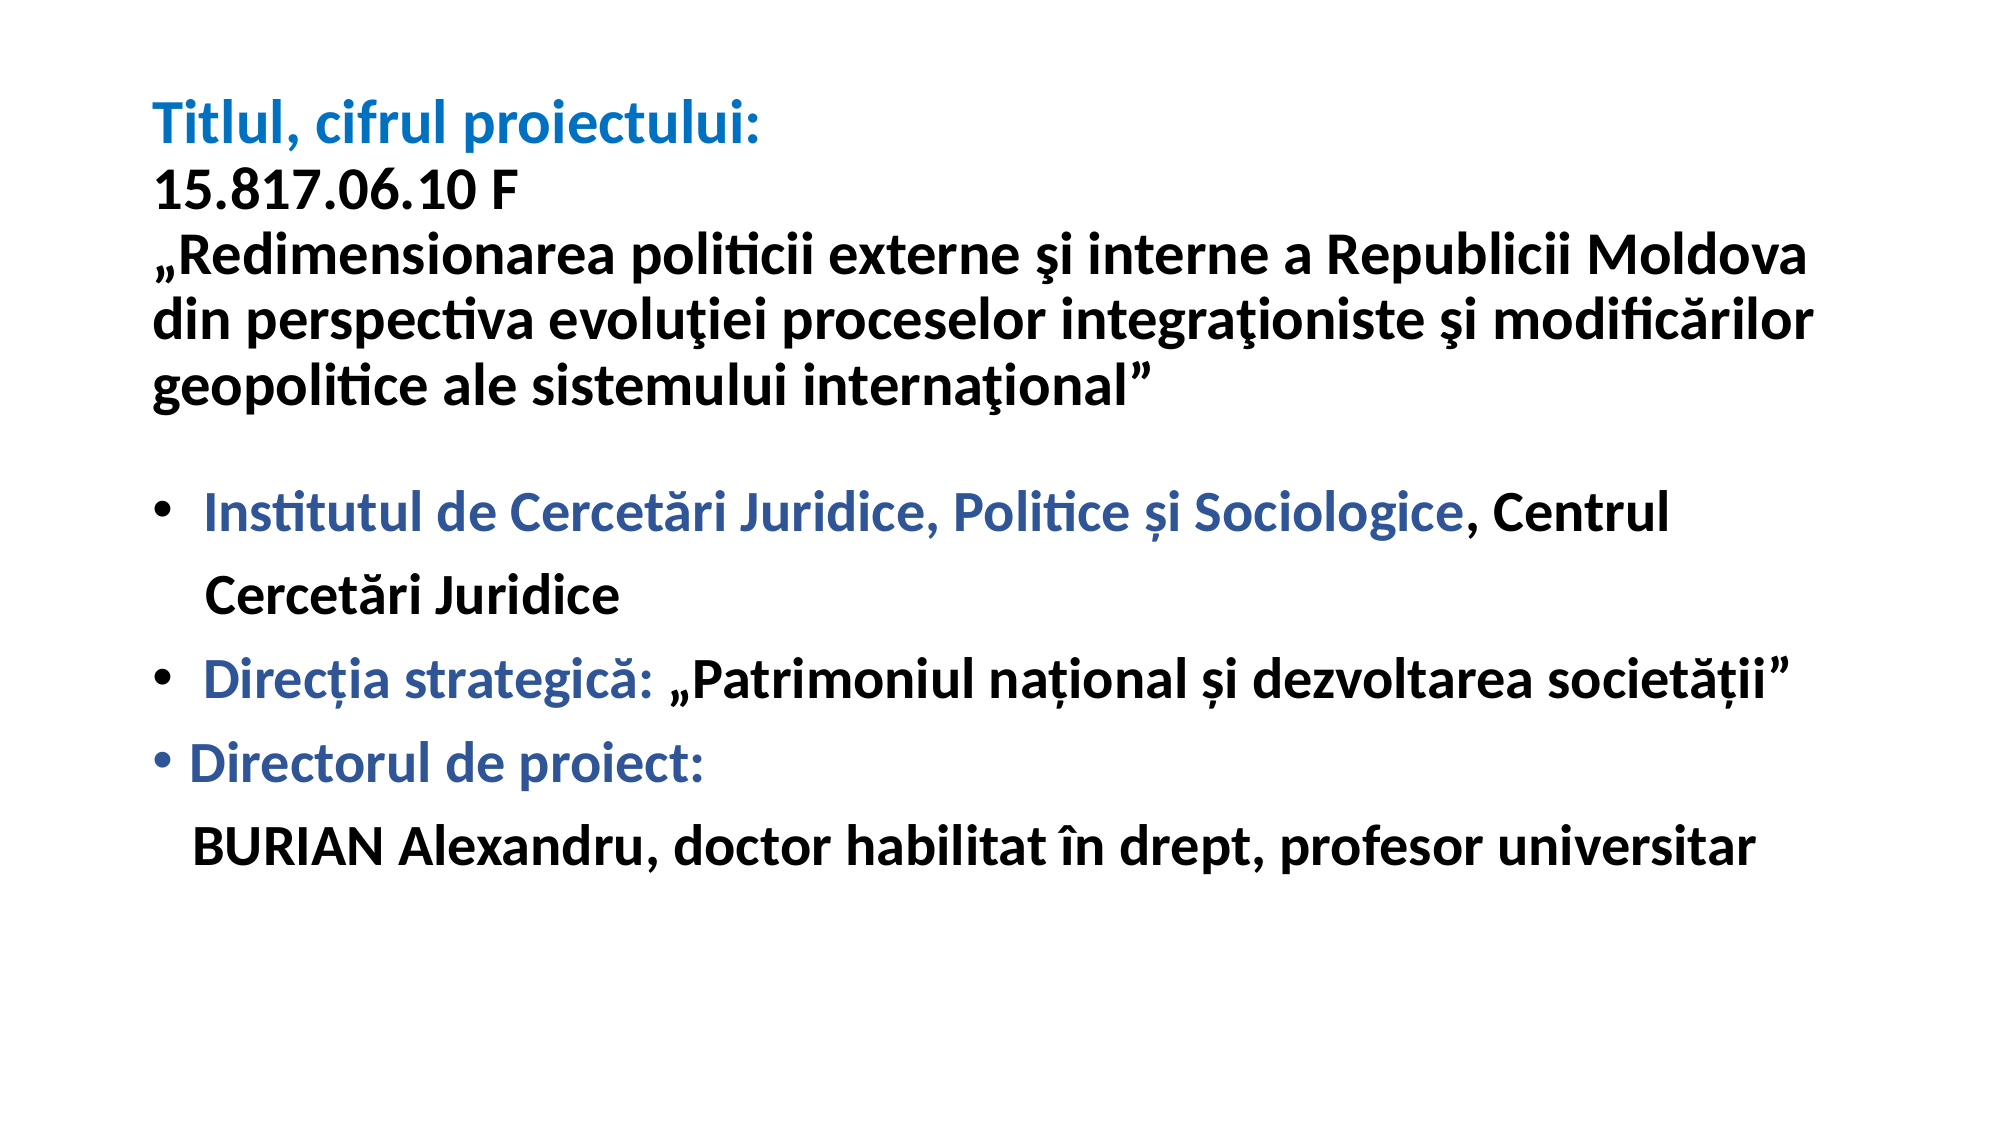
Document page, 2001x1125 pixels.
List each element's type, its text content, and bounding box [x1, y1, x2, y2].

title Titlul, cifrul proiectului: 15.817.06.10 F „Redimensionarea politicii externe şi interne a Republicii Moldova din perspectiva evoluţiei proceselor integraţioniste şi modificărilor geopolitice ale sistemului internaţional” [137, 59, 1863, 448]
list Institutul de Cercetări Juridice, Politice și Sociologice, Centrul Cercetări Juridice Direcţia strategică: „Patrimoniul național și dezvoltarea societății” Directorul de proiect: BURIAN Alexandru, doctor habilitat în drept, profesor universitar [137, 473, 1863, 1014]
